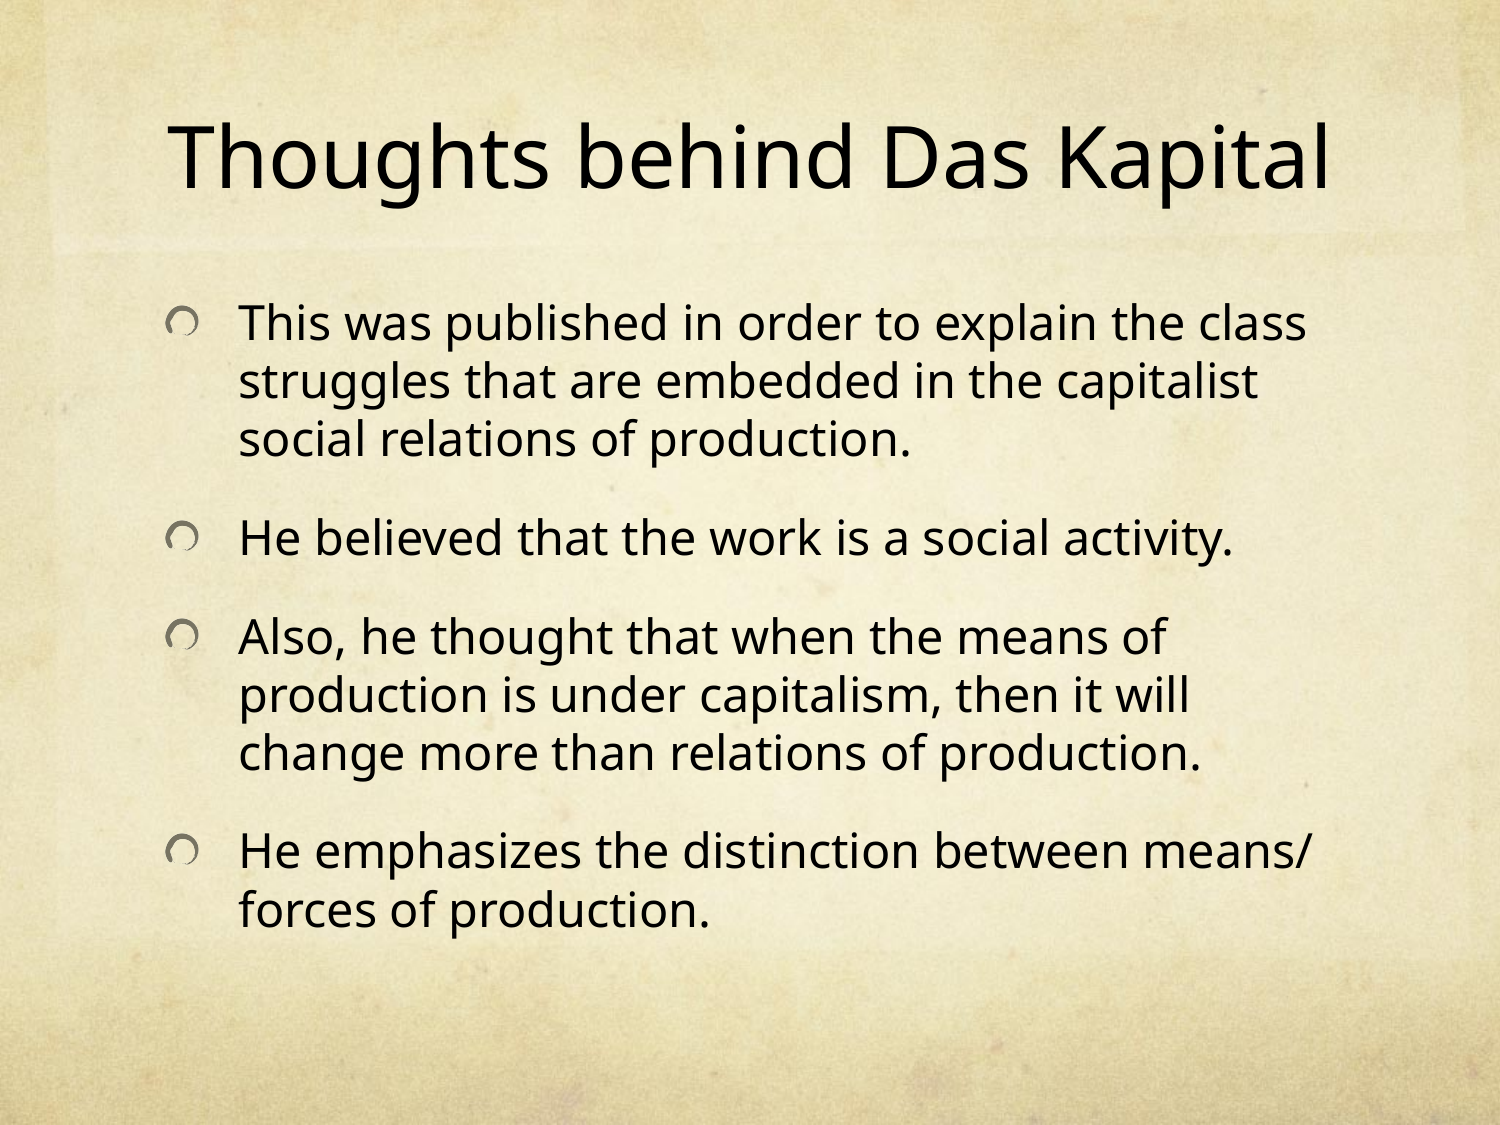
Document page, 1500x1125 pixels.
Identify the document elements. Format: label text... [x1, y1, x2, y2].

title Thoughts behind Das Kapital [150, 82, 1350, 225]
picture [0, 0, 1500, 1125]
list This was published in order to explain the class struggles that are embedded in the capitalist social relations of production. He believed that the work is a social activity. Also, he thought that when the means of production is under capitalism, then it will change more than relations of production. He emphasizes the distinction between means/ forces of production. [150, 284, 1350, 950]
